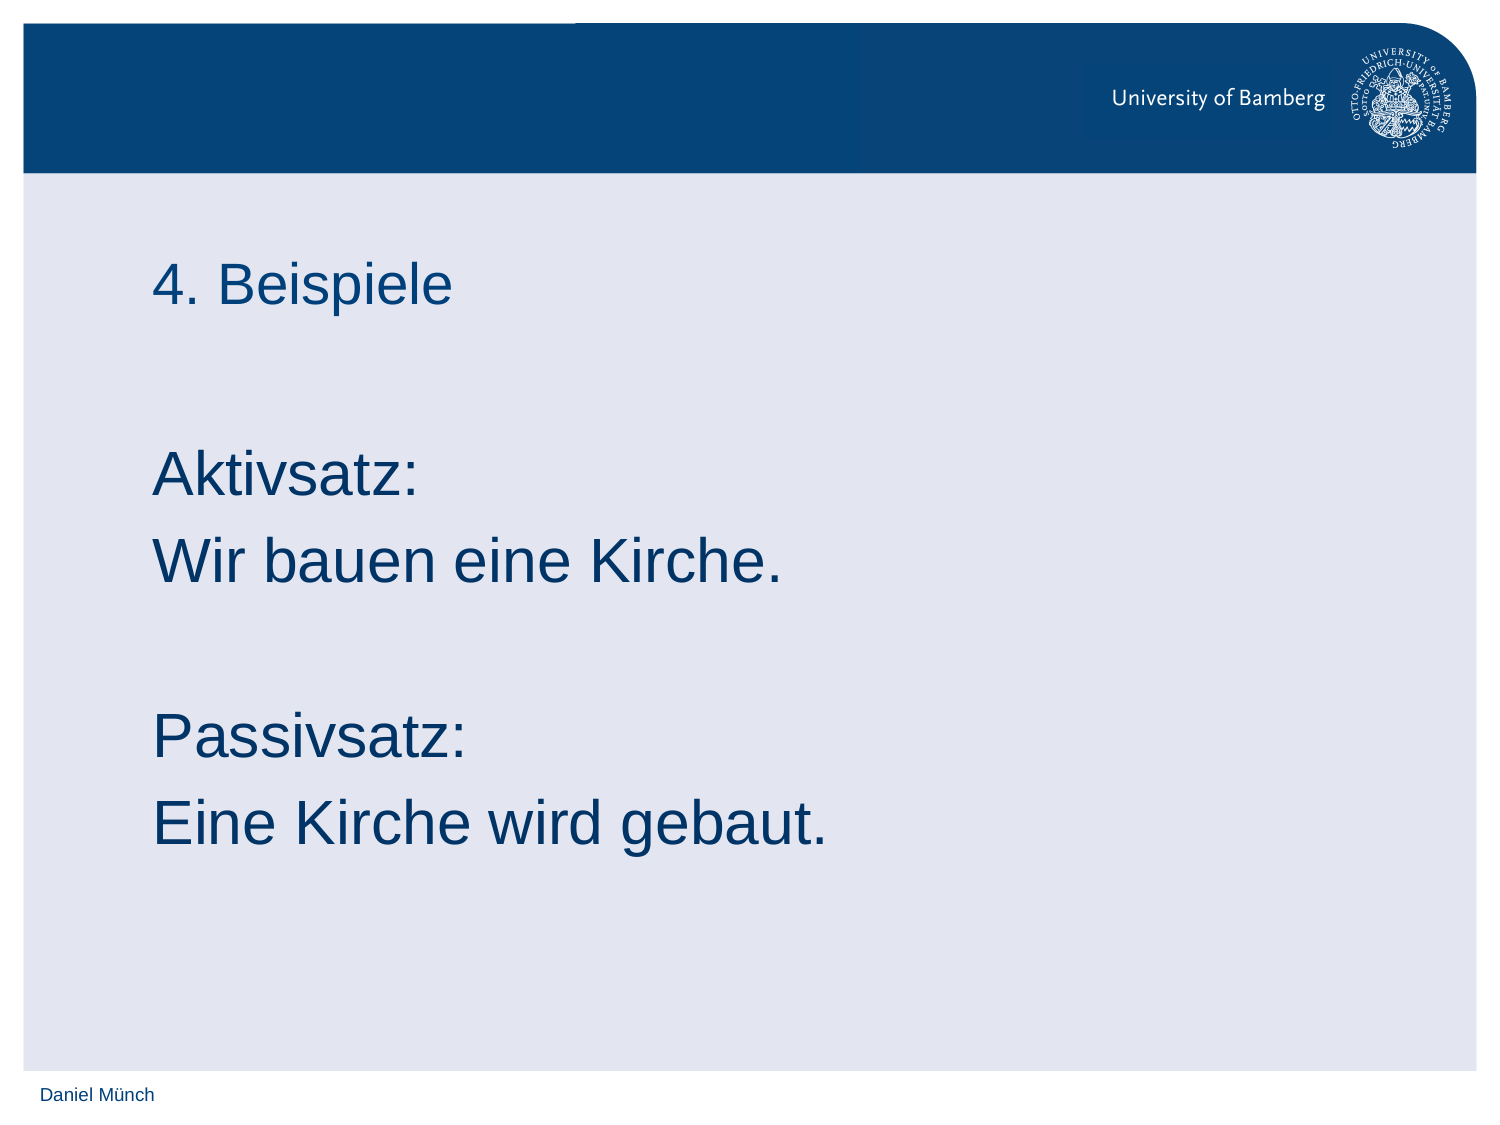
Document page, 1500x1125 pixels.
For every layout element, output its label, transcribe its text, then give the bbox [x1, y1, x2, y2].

picture [0, 0, 1500, 1125]
list Aktivsatz: Wir bauen eine Kirche. Passivsatz: Eine Kirche wird gebaut. [137, 425, 1436, 1008]
title 4. Beispiele [137, 187, 1363, 375]
